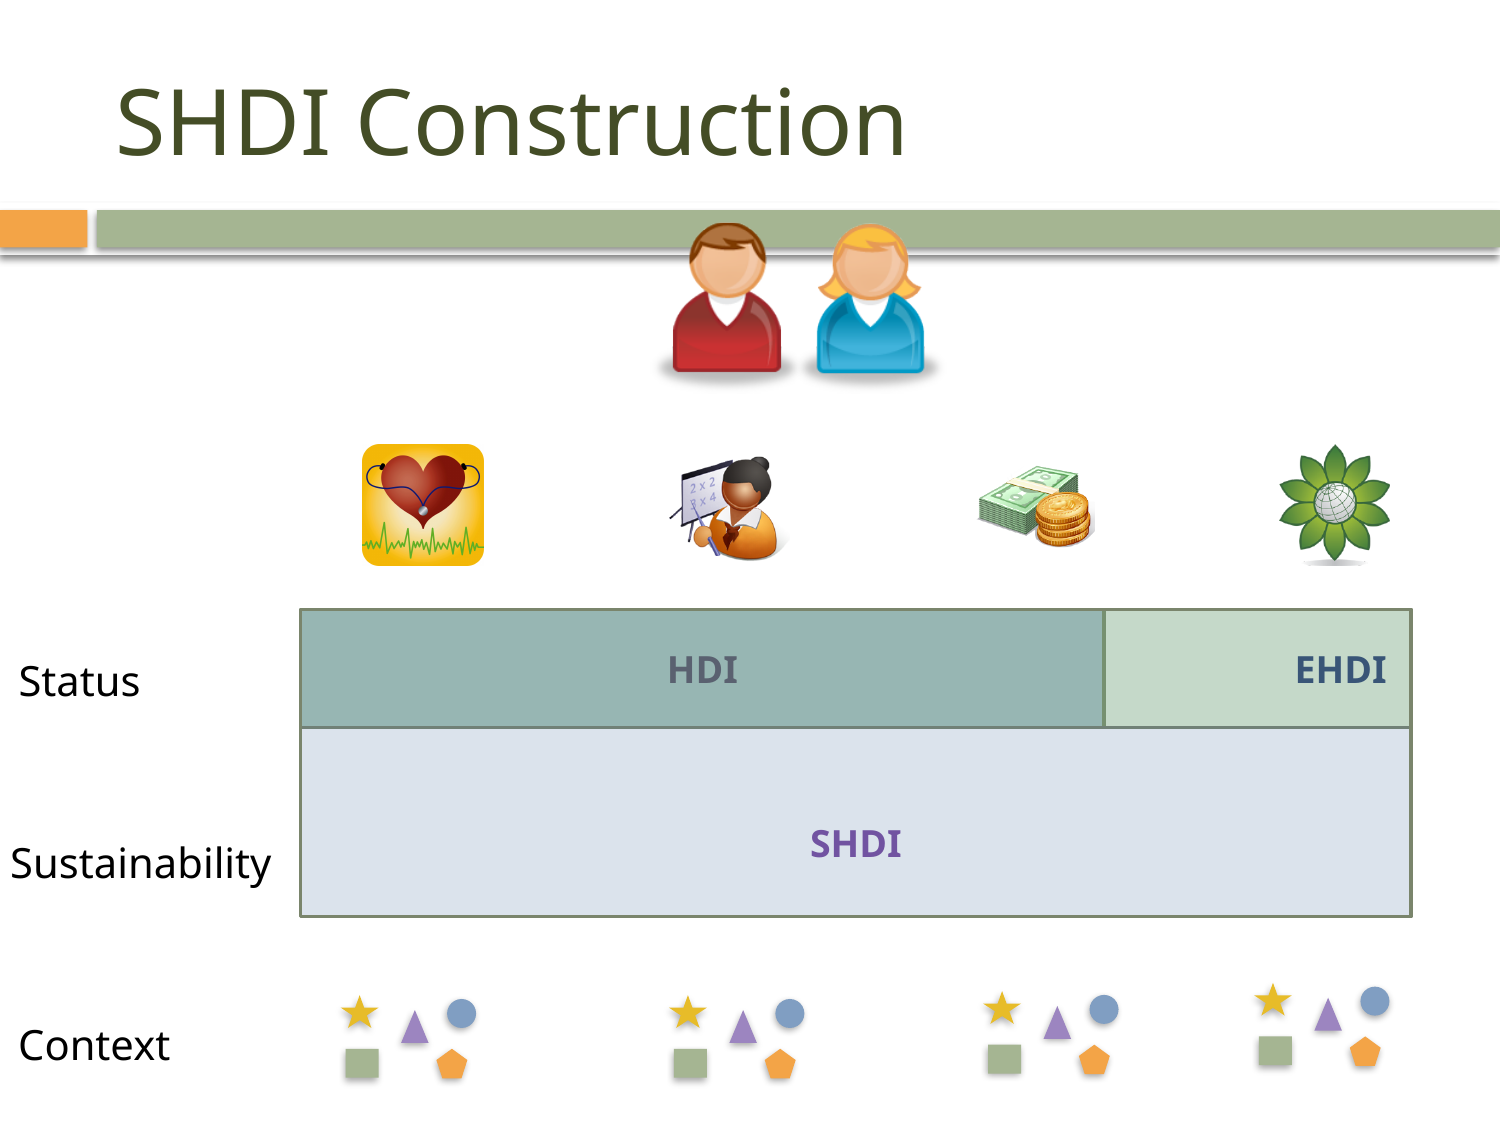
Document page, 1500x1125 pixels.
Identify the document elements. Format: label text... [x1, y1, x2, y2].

picture [362, 444, 484, 566]
text_box [673, 1048, 707, 1078]
text_box [1078, 1044, 1110, 1075]
text_box [401, 1010, 429, 1043]
text_box Sustainability [0, 829, 287, 895]
picture [975, 444, 1097, 566]
text_box [1258, 1036, 1292, 1066]
picture [639, 219, 958, 394]
picture [668, 444, 791, 566]
text_box [775, 998, 805, 1028]
text_box [1314, 997, 1342, 1031]
text_box [345, 1048, 379, 1078]
text_box [764, 1048, 796, 1079]
title SHDI Construction [100, 37, 1438, 200]
text_box Context [3, 1011, 186, 1077]
text_box SHDI [299, 608, 1413, 918]
text_box [1360, 986, 1390, 1016]
text_box [988, 1044, 1022, 1074]
text_box [983, 991, 1022, 1024]
text_box [1349, 1036, 1381, 1066]
text_box [436, 1048, 468, 1079]
text_box [1043, 1005, 1072, 1039]
text_box [1254, 982, 1292, 1016]
text_box [447, 998, 477, 1028]
text_box [669, 995, 707, 1028]
text_box Status [3, 647, 156, 713]
text_box [340, 995, 379, 1028]
text_box [729, 1010, 757, 1043]
text_box [1089, 994, 1119, 1024]
picture [1279, 444, 1390, 566]
